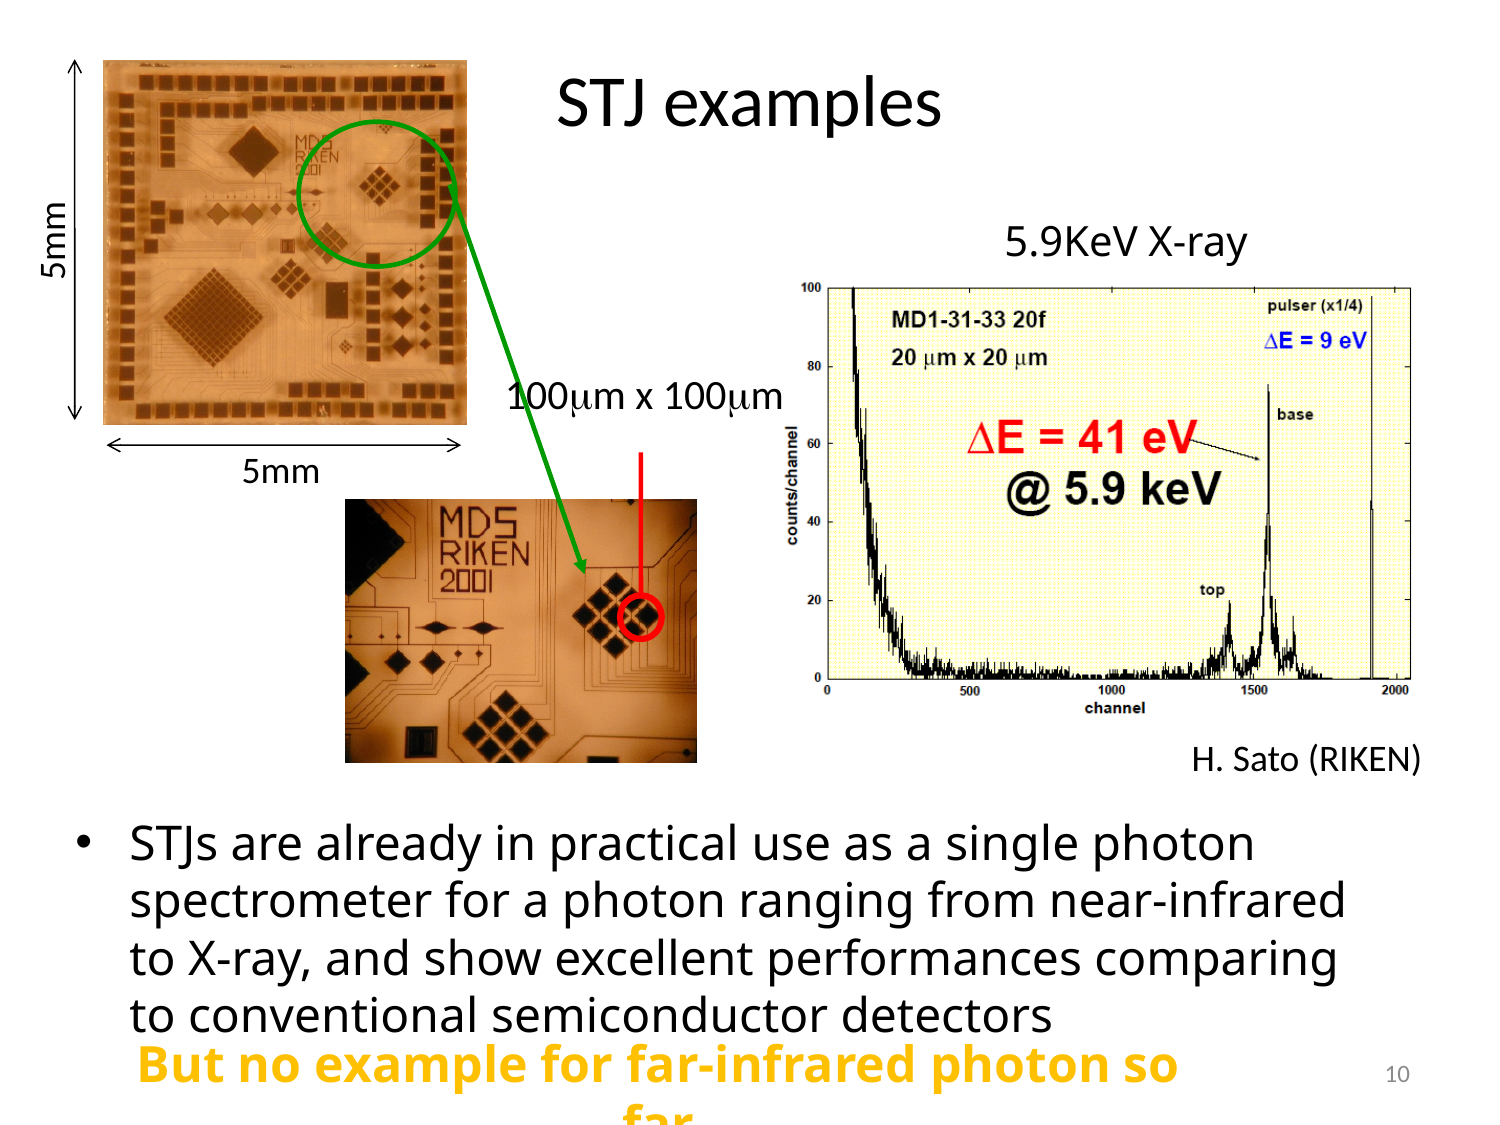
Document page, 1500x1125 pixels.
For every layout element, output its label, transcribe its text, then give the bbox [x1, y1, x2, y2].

text_box 100mm x 100mm [490, 360, 721, 425]
title STJ examples [75, 45, 1425, 149]
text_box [19, 58, 467, 500]
text_box 5.9KeV X-ray [989, 206, 1263, 261]
text_box But no example for far-infrared photon so far [103, 1025, 1214, 1125]
slide_number 10 [1214, 1042, 1425, 1103]
text_box H. Sato (RIKEN) [1176, 737, 1438, 787]
picture [726, 262, 1476, 728]
picture [345, 498, 697, 763]
list STJs are already in practical use as a single photon spectrometer for a photon ranging from near-infrared to X-ray, and show excellent performances comparing to conventional semiconductor detectors [60, 804, 1411, 1051]
